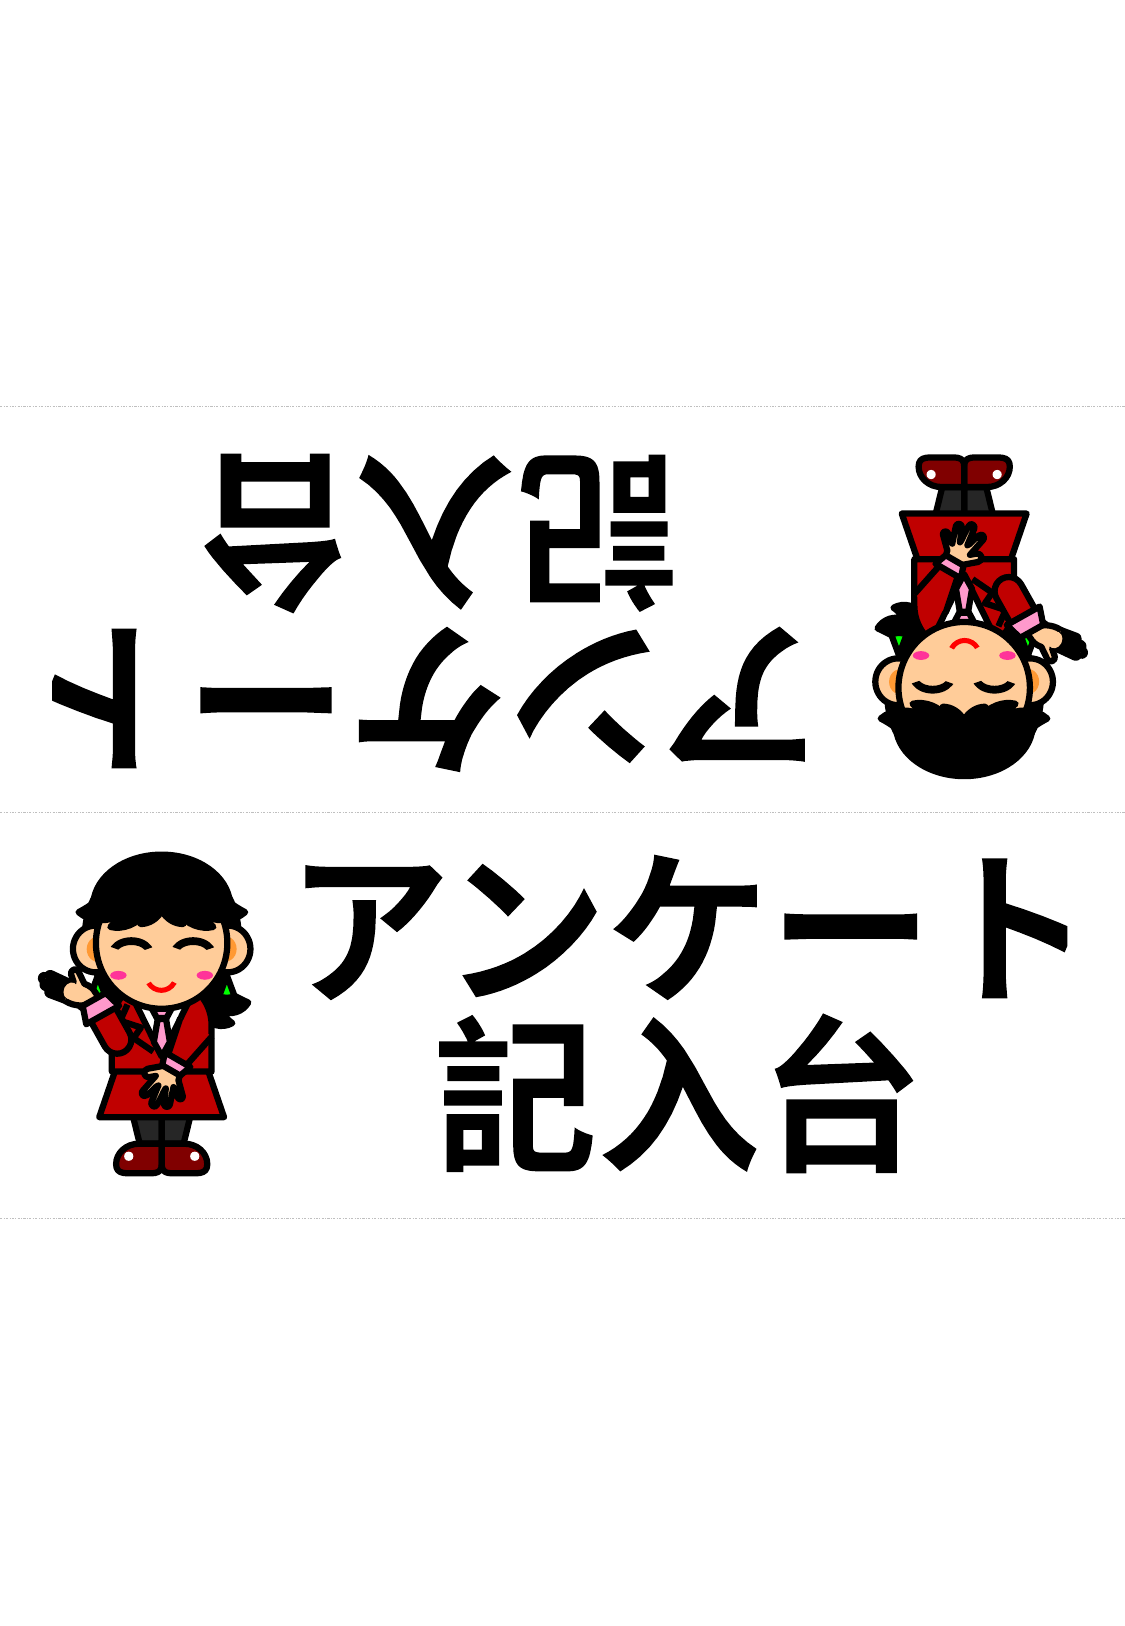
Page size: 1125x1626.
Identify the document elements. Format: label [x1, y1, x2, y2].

text_box [875, 457, 1073, 777]
text_box [52, 854, 251, 1174]
